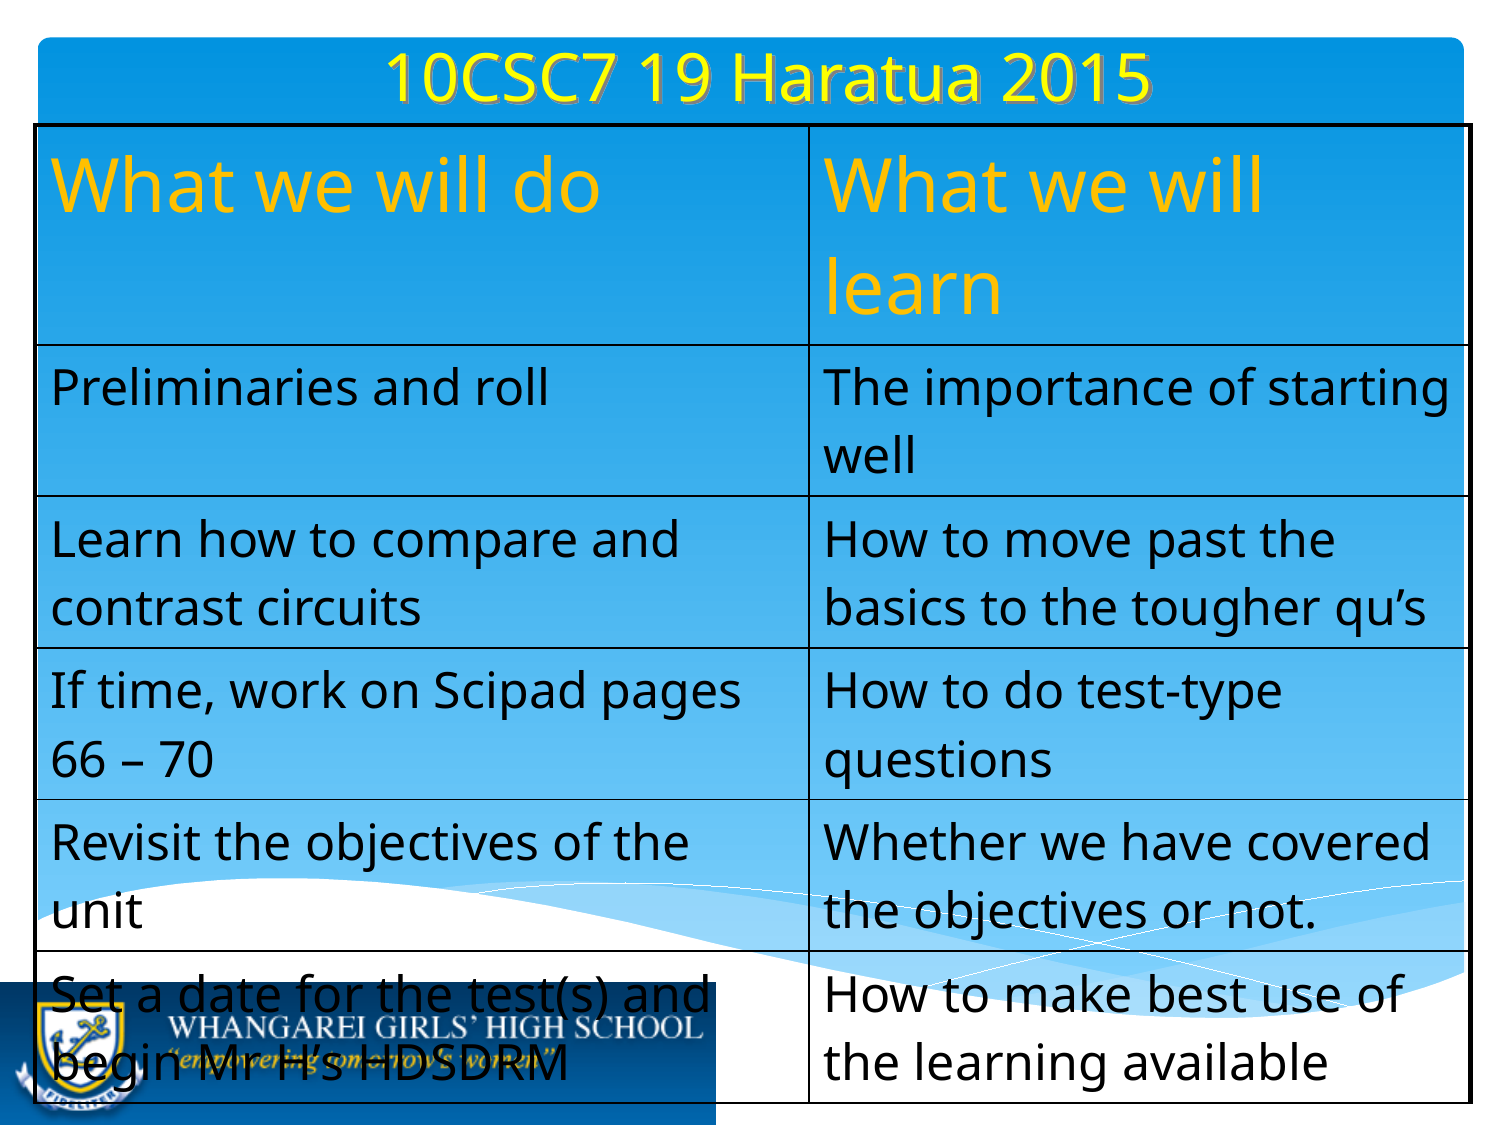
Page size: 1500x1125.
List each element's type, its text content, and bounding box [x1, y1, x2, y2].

table_cell Revisit the objectives of the unit [37, 800, 808, 950]
text_box 10CSC7 19 Haratua 2015 [162, 24, 1375, 123]
table_cell How to move past the basics to the tougher qu’s [810, 497, 1468, 647]
table_cell Whether we have covered the objectives or not. [810, 800, 1468, 950]
table_cell How to make best use of the learning available [810, 952, 1468, 1102]
table_header What we will learn [810, 127, 1468, 344]
table_cell How to do test-type questions [810, 649, 1468, 799]
table_cell Set a date for the test(s) and begin Mr H’s HDSDRM [37, 952, 808, 1102]
table_header What we will do [37, 127, 808, 344]
table_cell The importance of starting well [810, 346, 1468, 495]
table_cell If time, work on Scipad pages 66 – 70 [37, 649, 808, 799]
table_cell Preliminaries and roll [37, 346, 808, 495]
picture [0, 982, 716, 1125]
table_cell Learn how to compare and contrast circuits [37, 497, 808, 647]
